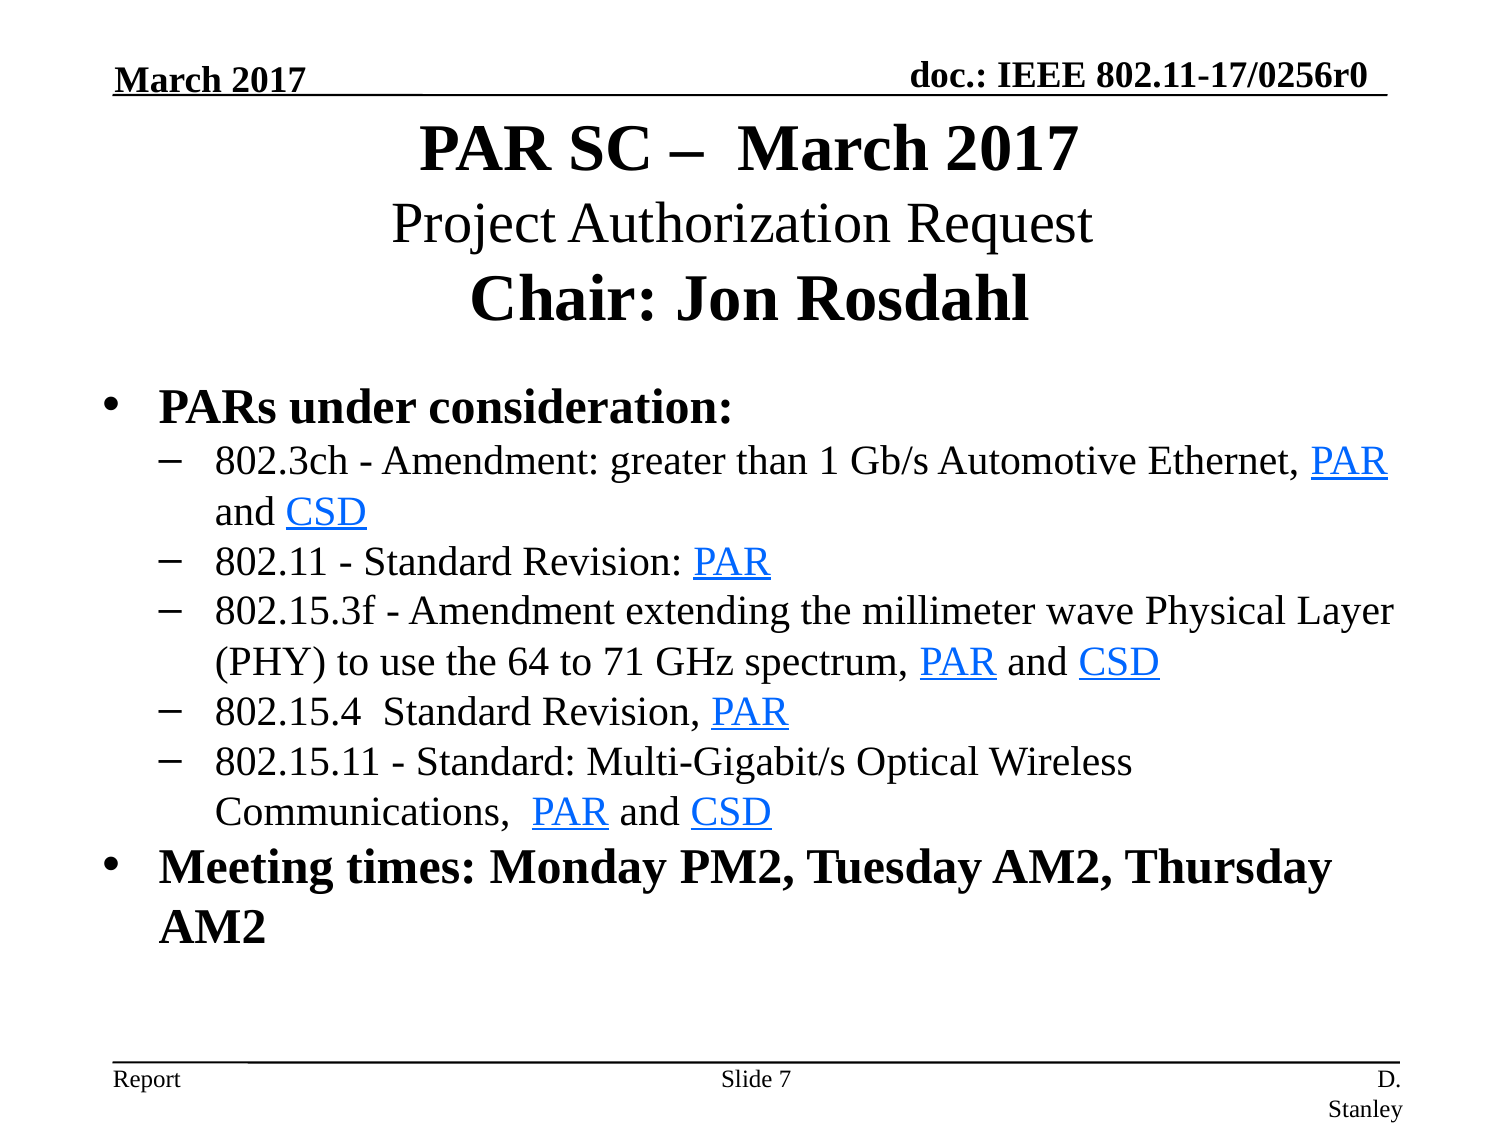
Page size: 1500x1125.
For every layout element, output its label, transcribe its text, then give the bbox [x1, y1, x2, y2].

slide_number Slide 7 [712, 1062, 800, 1093]
title PAR SC – March 2017 Project Authorization Request Chair: Jon Rosdahl [112, 162, 1388, 275]
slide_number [114, 54, 309, 100]
text_box PARs under consideration: 802.3ch - Amendment: greater than 1 Gb/s Automotive Ethernet, PAR and CSD 802.11 - Standard Revision: PAR 802.15.3f - Amendment extending the millimeter wave Physical Layer (PHY) to use the 64 to 71 GHz spectrum, PAR and CSD 802.15.4 Standard Revision, PAR 802.15.11 - Standard: Multi-Gigabit/s Optical Wireless Communications, PAR and CSD Meeting times: Monday PM2, Tuesday AM2, Thursday AM2 [87, 365, 1425, 1020]
footer D. Stanley, HP Enterprise [1325, 1062, 1402, 1093]
